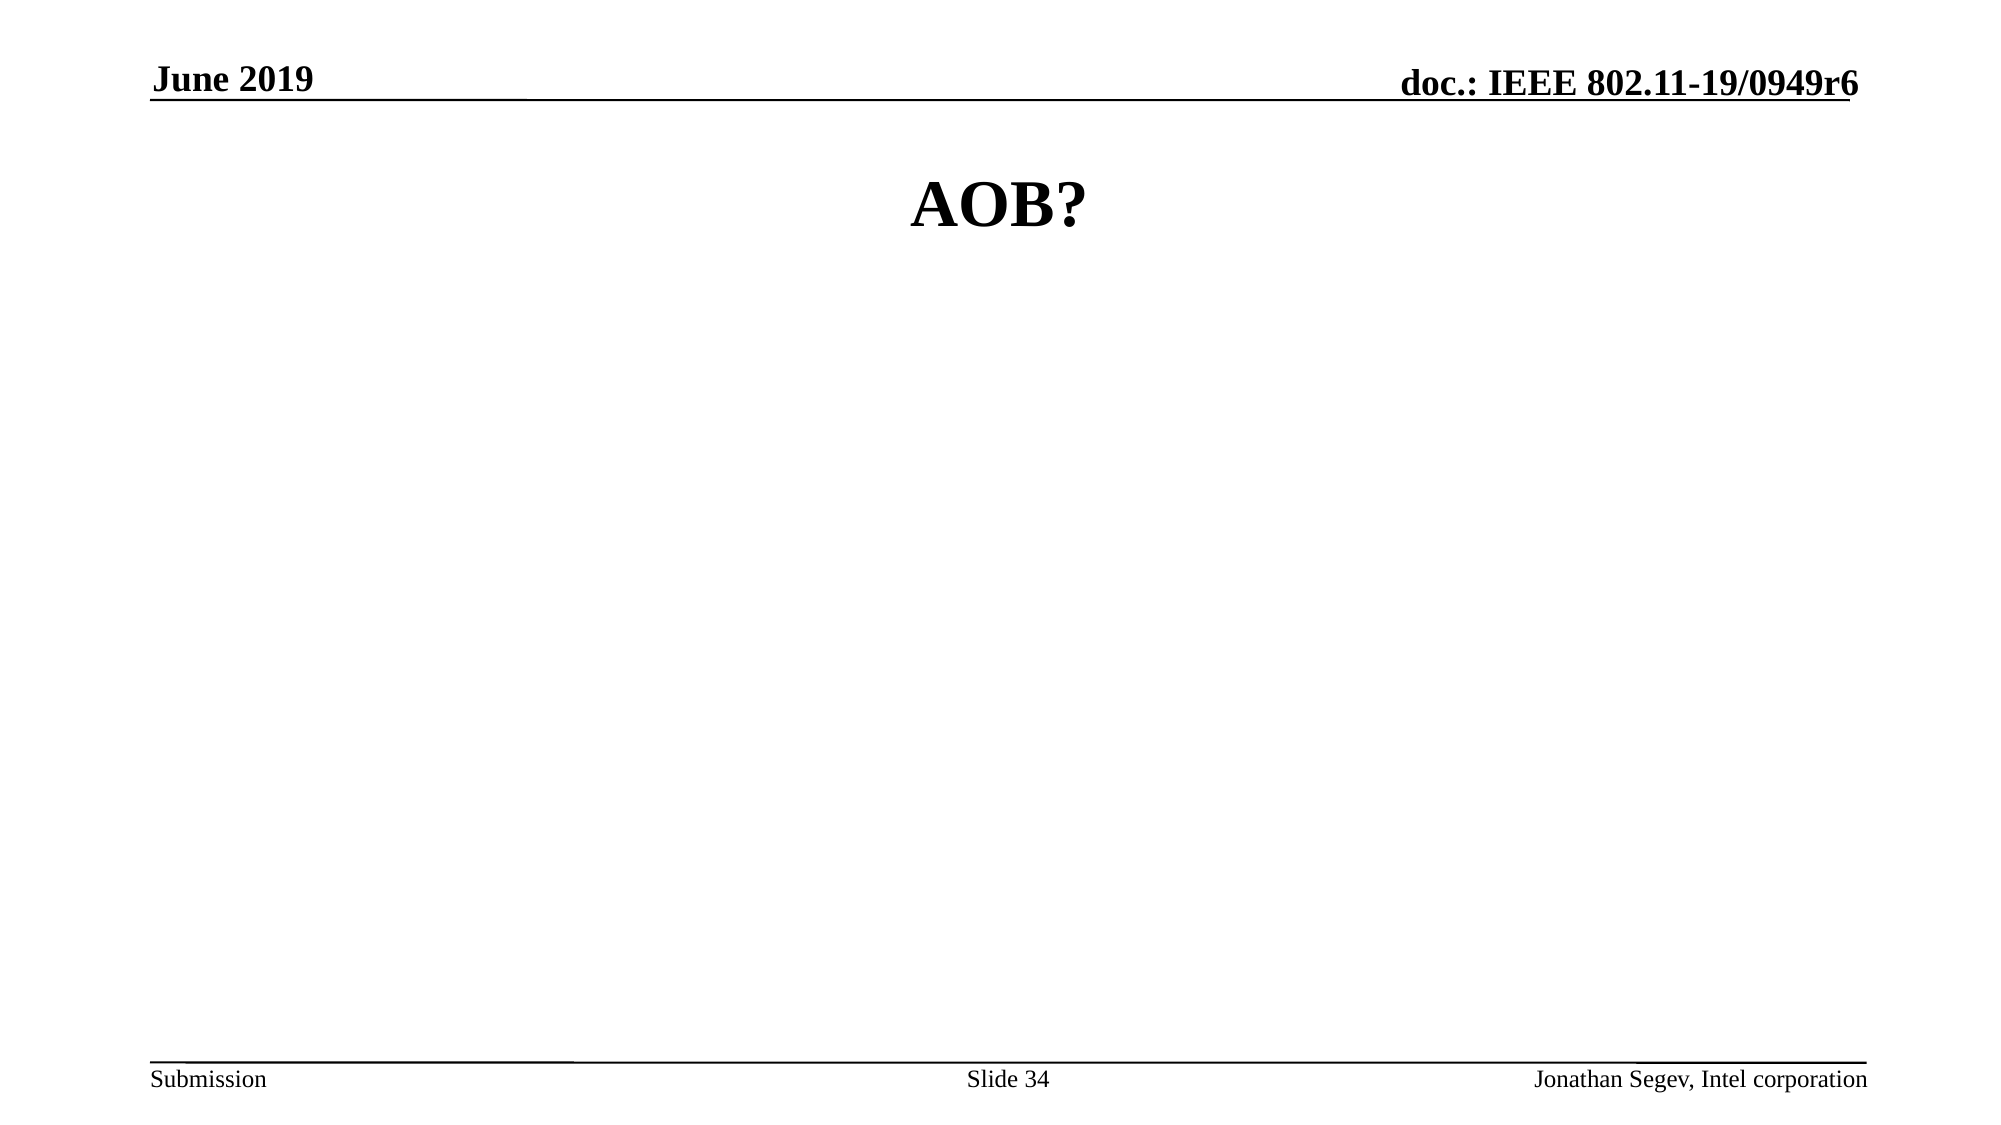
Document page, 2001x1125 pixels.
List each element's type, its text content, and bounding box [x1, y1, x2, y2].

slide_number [152, 54, 563, 100]
title AOB? [149, 112, 1850, 288]
slide_number Slide 34 [950, 1061, 1067, 1123]
footer Jonathan Segev, Intel corporation [1171, 1061, 1869, 1093]
